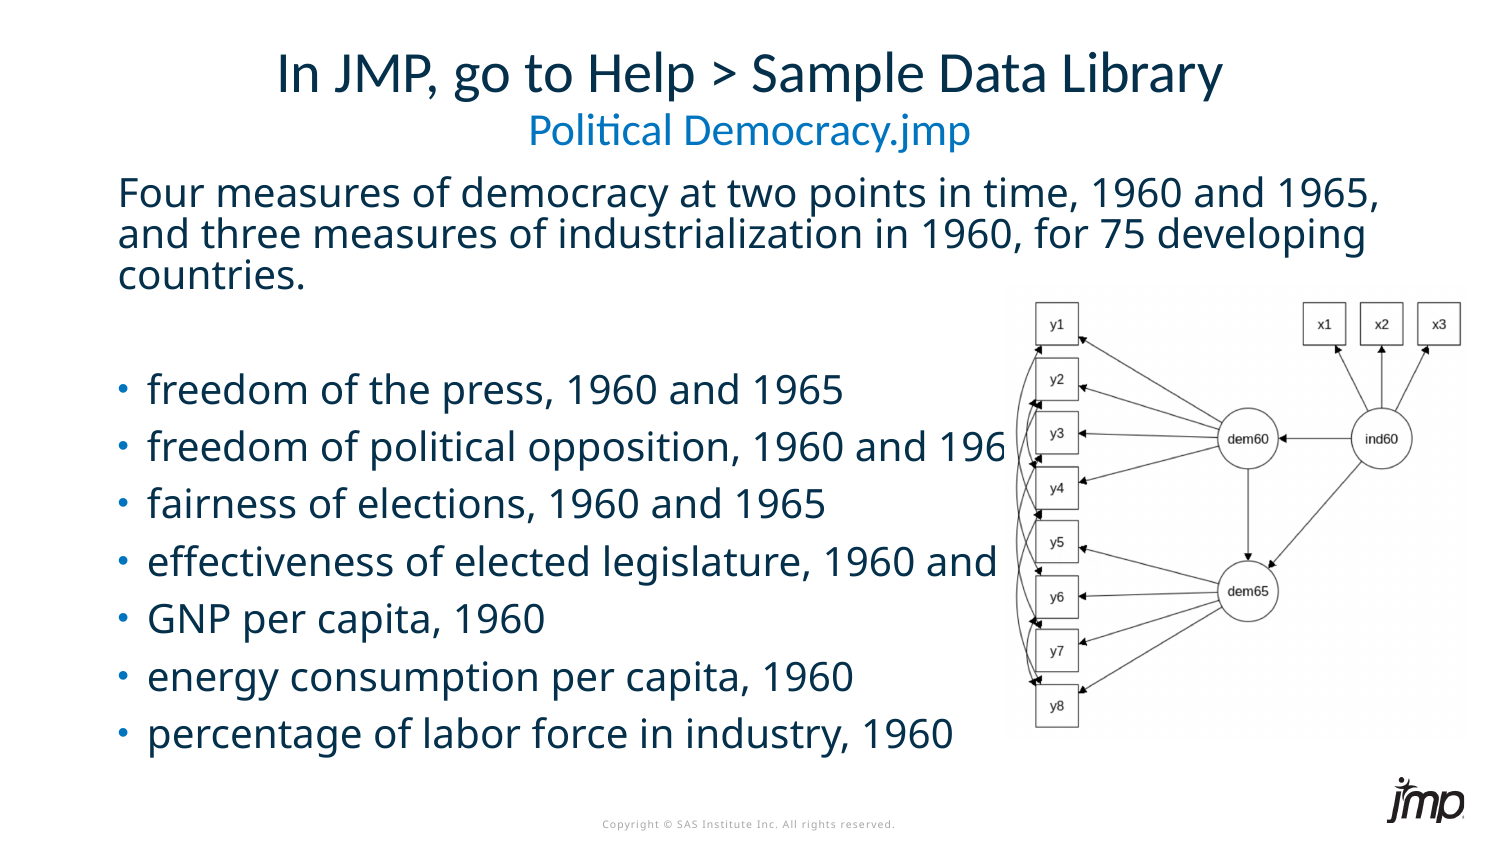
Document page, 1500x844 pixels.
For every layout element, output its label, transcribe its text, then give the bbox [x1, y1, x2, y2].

list Political Democracy.jmp [102, 105, 1398, 150]
list Four measures of democracy at two points in time, 1960 and 1965, and three measures of industrialization in 1960, for 75 developing countries. freedom of the press, 1960 and 1965 freedom of political opposition, 1960 and 1965 fairness of elections, 1960 and 1965 effectiveness of elected legislature, 1960 and 1965 GNP per capita, 1960 energy consumption per capita, 1960 percentage of labor force in industry, 1960 [102, 166, 1398, 765]
picture [1004, 283, 1469, 739]
title In JMP, go to Help > Sample Data Library [102, 31, 1398, 105]
